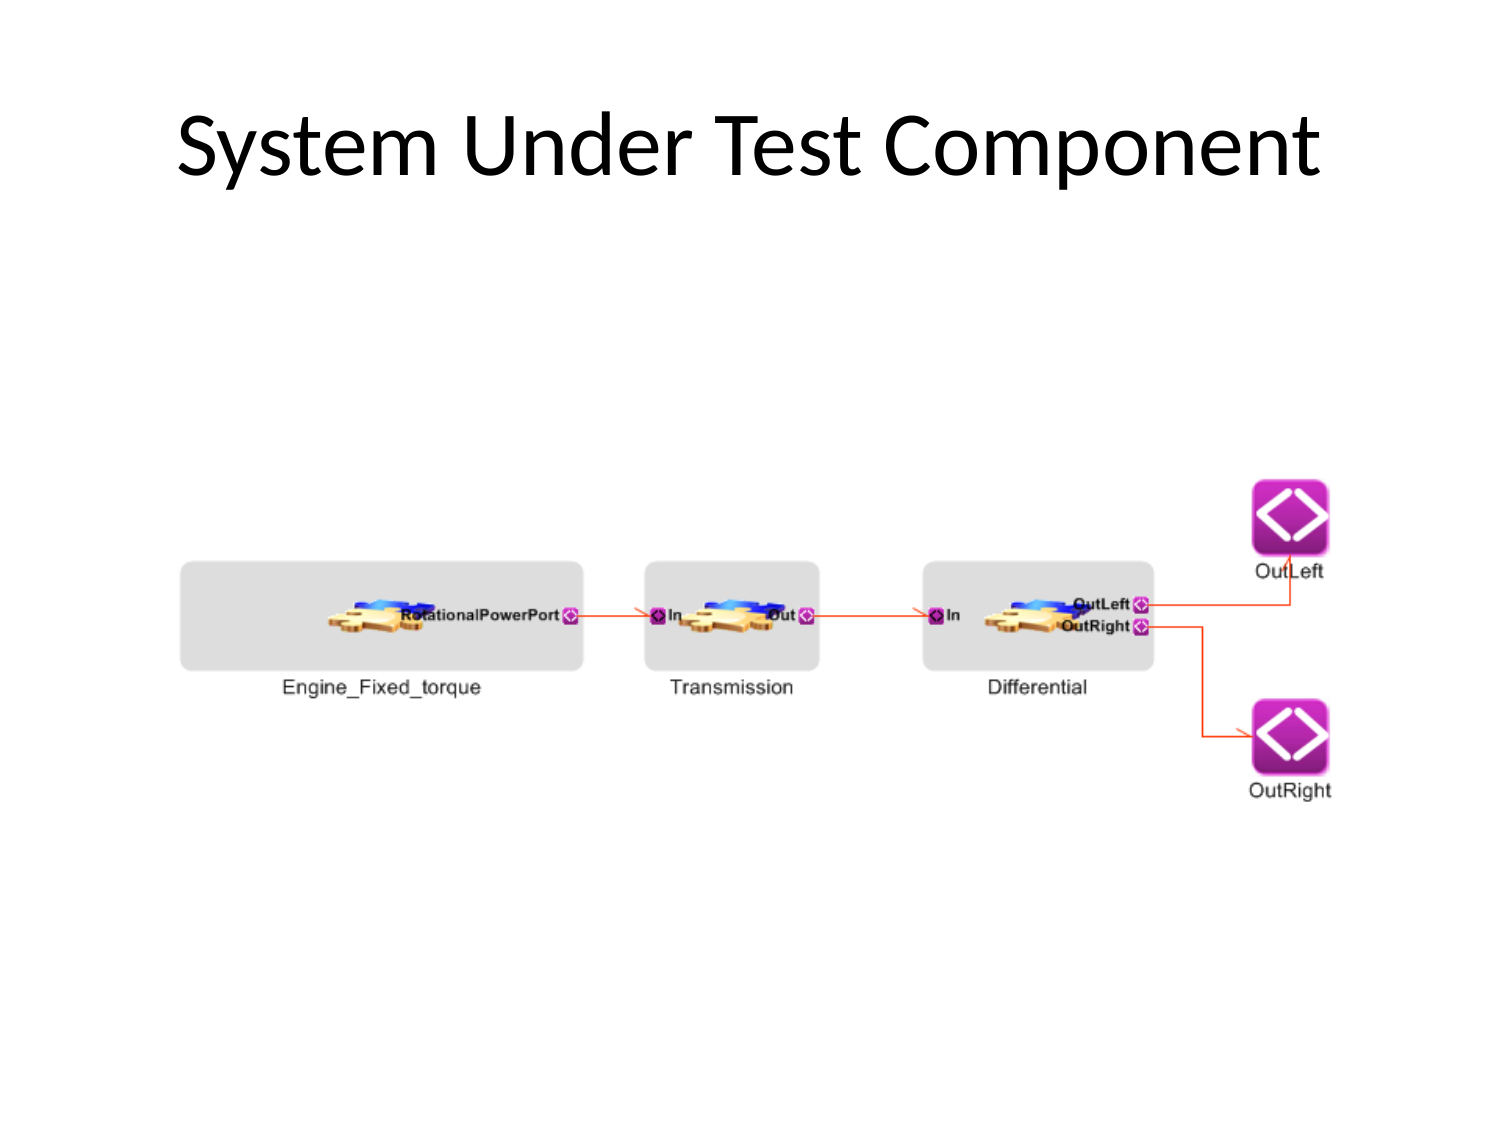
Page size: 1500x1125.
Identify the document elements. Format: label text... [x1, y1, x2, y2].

picture [149, 437, 1363, 827]
title System Under Test Component [75, 45, 1425, 233]
